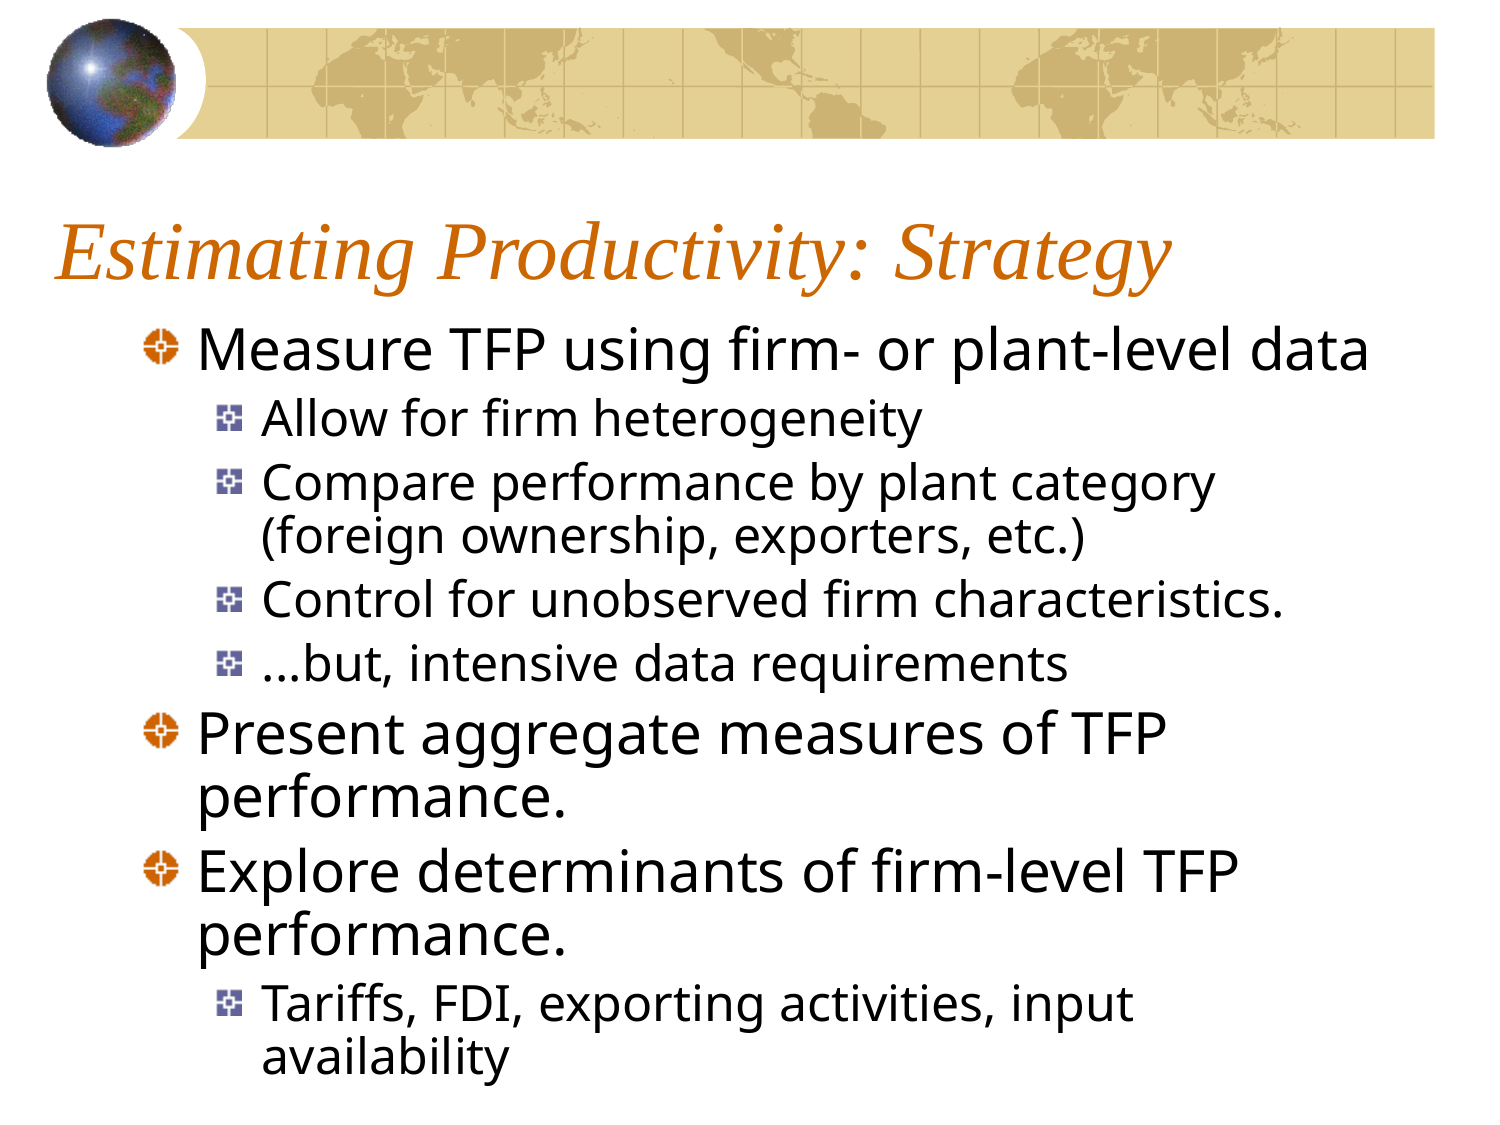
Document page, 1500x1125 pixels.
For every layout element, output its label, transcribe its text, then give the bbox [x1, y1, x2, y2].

picture [215, 467, 242, 494]
picture [140, 849, 181, 891]
picture [42, 14, 190, 151]
title Estimating Productivity: Strategy [40, 152, 1316, 341]
picture [215, 585, 242, 612]
picture [215, 649, 242, 676]
picture [140, 327, 181, 369]
picture [140, 711, 181, 753]
picture [215, 403, 242, 431]
picture [215, 988, 242, 1016]
list Measure TFP using firm- or plant-level data Allow for firm heterogeneity Compare performance by plant category (foreign ownership, exporters, etc.) Control for unobserved firm characteristics. ...but, intensive data requirements Present aggregate measures of TFP performance. Explore determinants of firm-level TFP performance. Tariffs, FDI, exporting activities, input availability [124, 312, 1401, 988]
